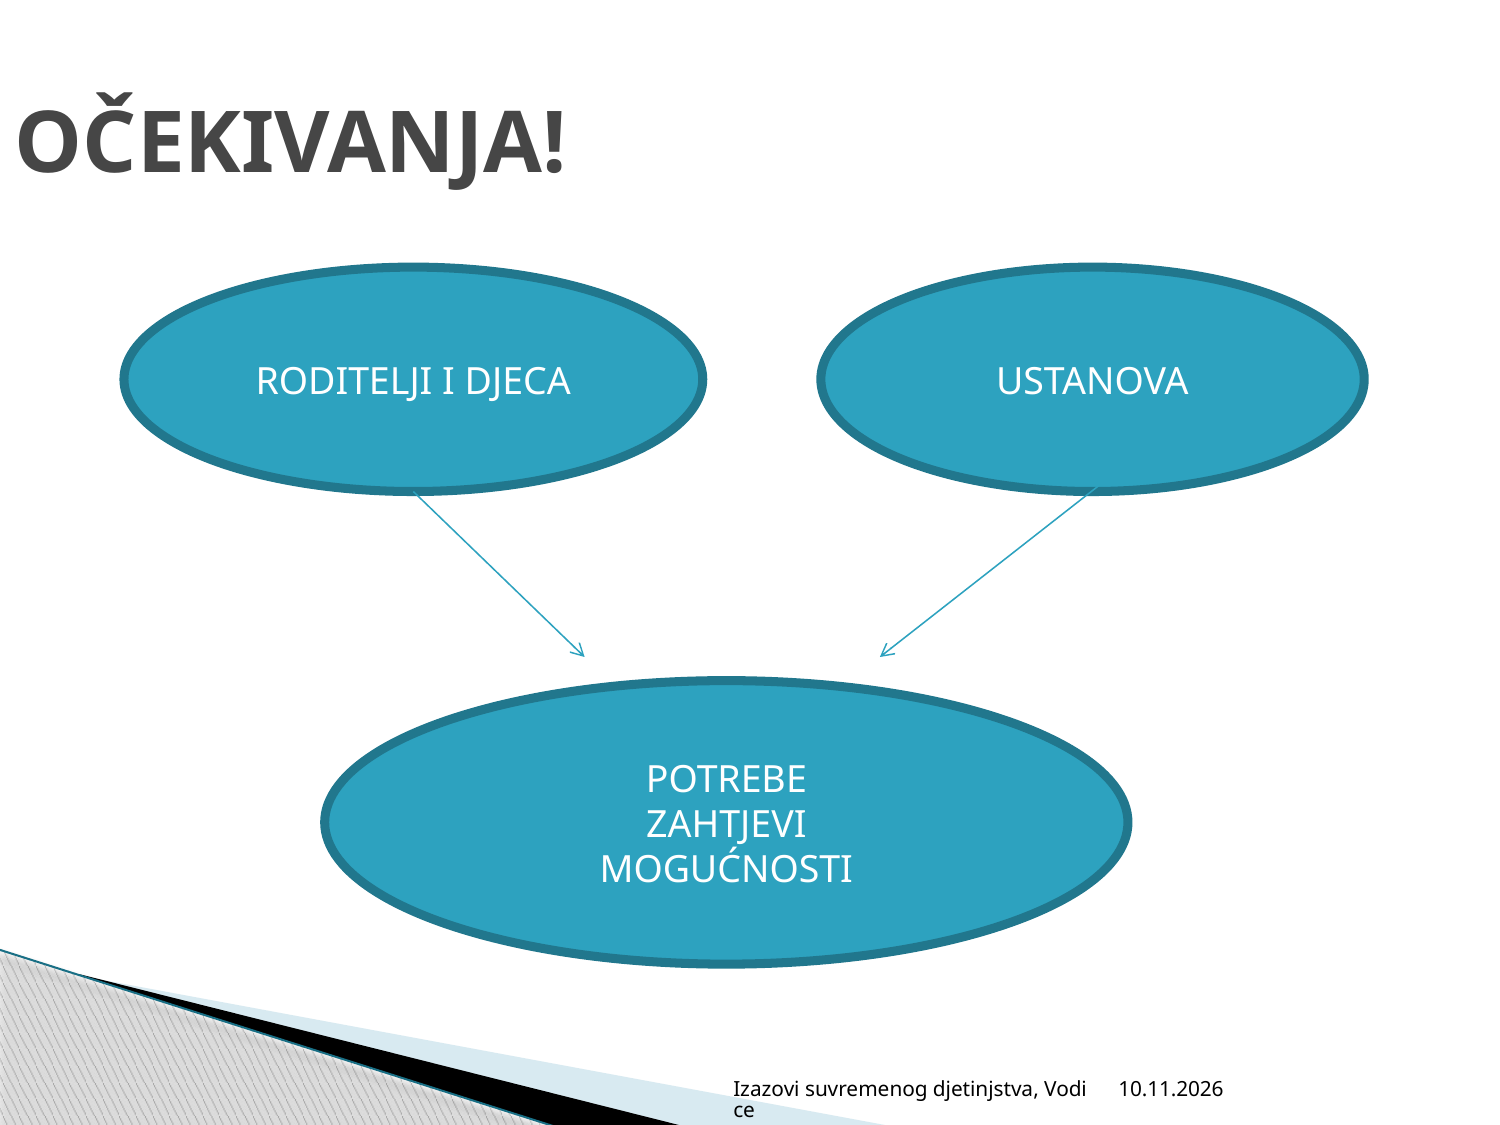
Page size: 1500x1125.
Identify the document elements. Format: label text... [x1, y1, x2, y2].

text_box POTREBE ZAHTJEVI MOGUĆNOSTI [320, 676, 1133, 969]
text_box USTANOVA [816, 262, 1369, 493]
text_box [879, 444, 1152, 658]
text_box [413, 491, 585, 658]
text_box RODITELJI I DJECA [119, 262, 708, 497]
title OČEKIVANJA! [0, 45, 1350, 233]
footer Izazovi suvremenog djetinjstva, Vodice [718, 1051, 1105, 1112]
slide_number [1105, 1051, 1419, 1112]
